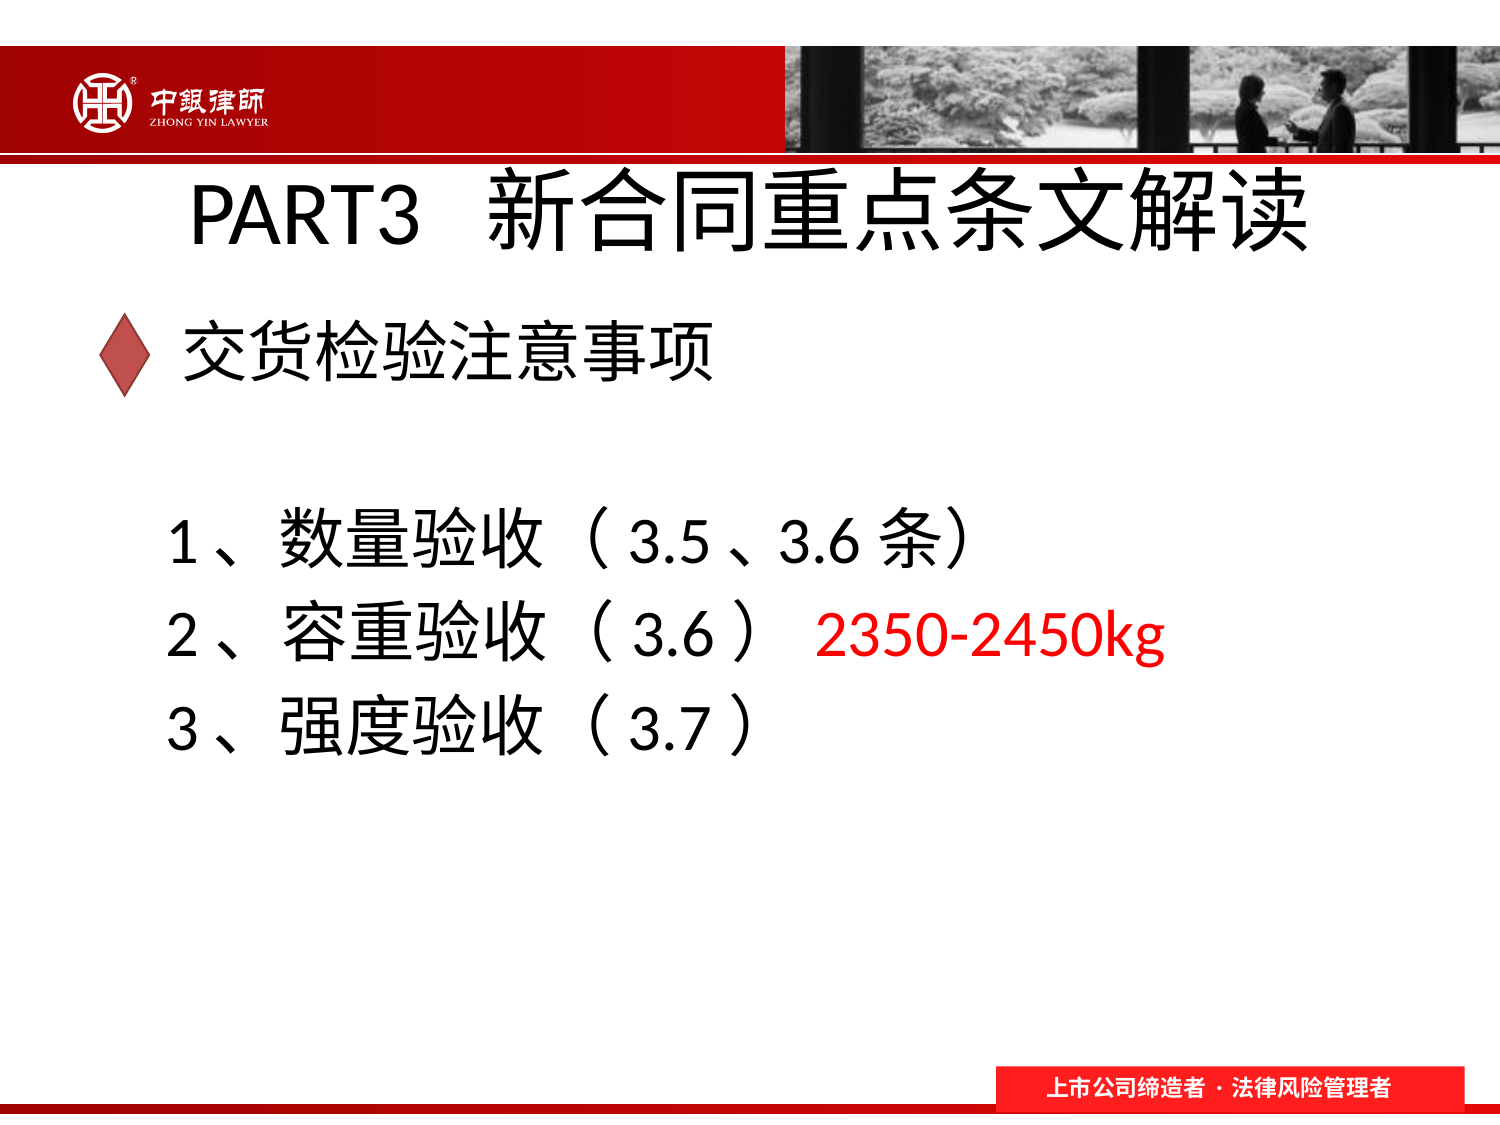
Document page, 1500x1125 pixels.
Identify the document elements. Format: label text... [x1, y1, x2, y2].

list 交货检验注意事项 1､ 数量验收（3.5､3.6条） 2、容重验收（3.6）2350-2450kg 3､ 强度验收（3.7） [75, 302, 1425, 1005]
picture [73, 73, 268, 133]
text_box [99, 312, 151, 398]
title PART3 新合同重点条文解读 [75, 101, 1425, 302]
